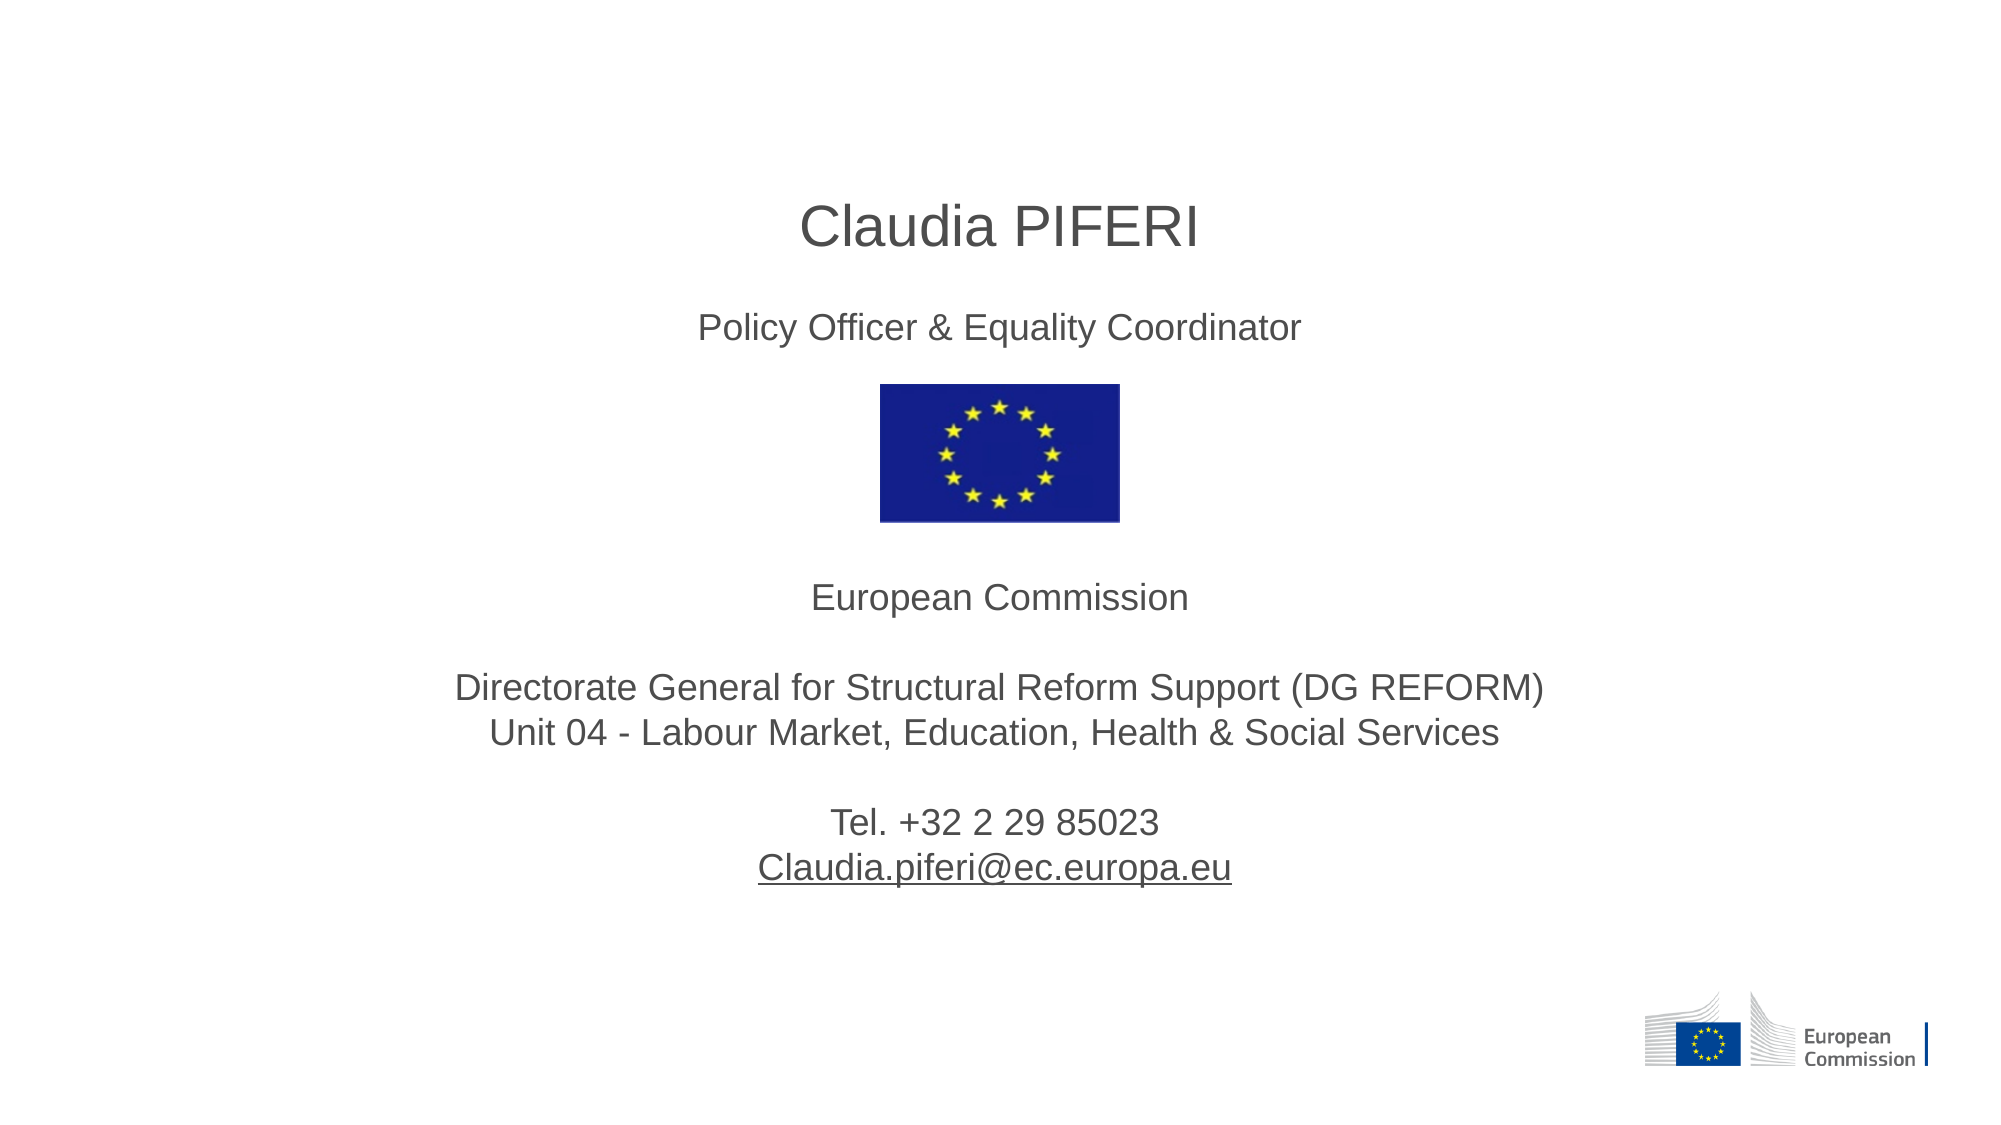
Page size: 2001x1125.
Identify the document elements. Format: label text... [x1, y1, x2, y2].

text_box Claudia PIFERI Policy Officer & Equality Coordinator European Commission Directorate General for Structural Reform Support (DG REFORM) Unit 04 - Labour Market, Education, Health & Social Services Tel. +32 2 29 85023 Claudia.piferi@ec.europa.eu [0, 90, 2000, 986]
picture [1645, 991, 1928, 1066]
picture [880, 384, 1120, 523]
